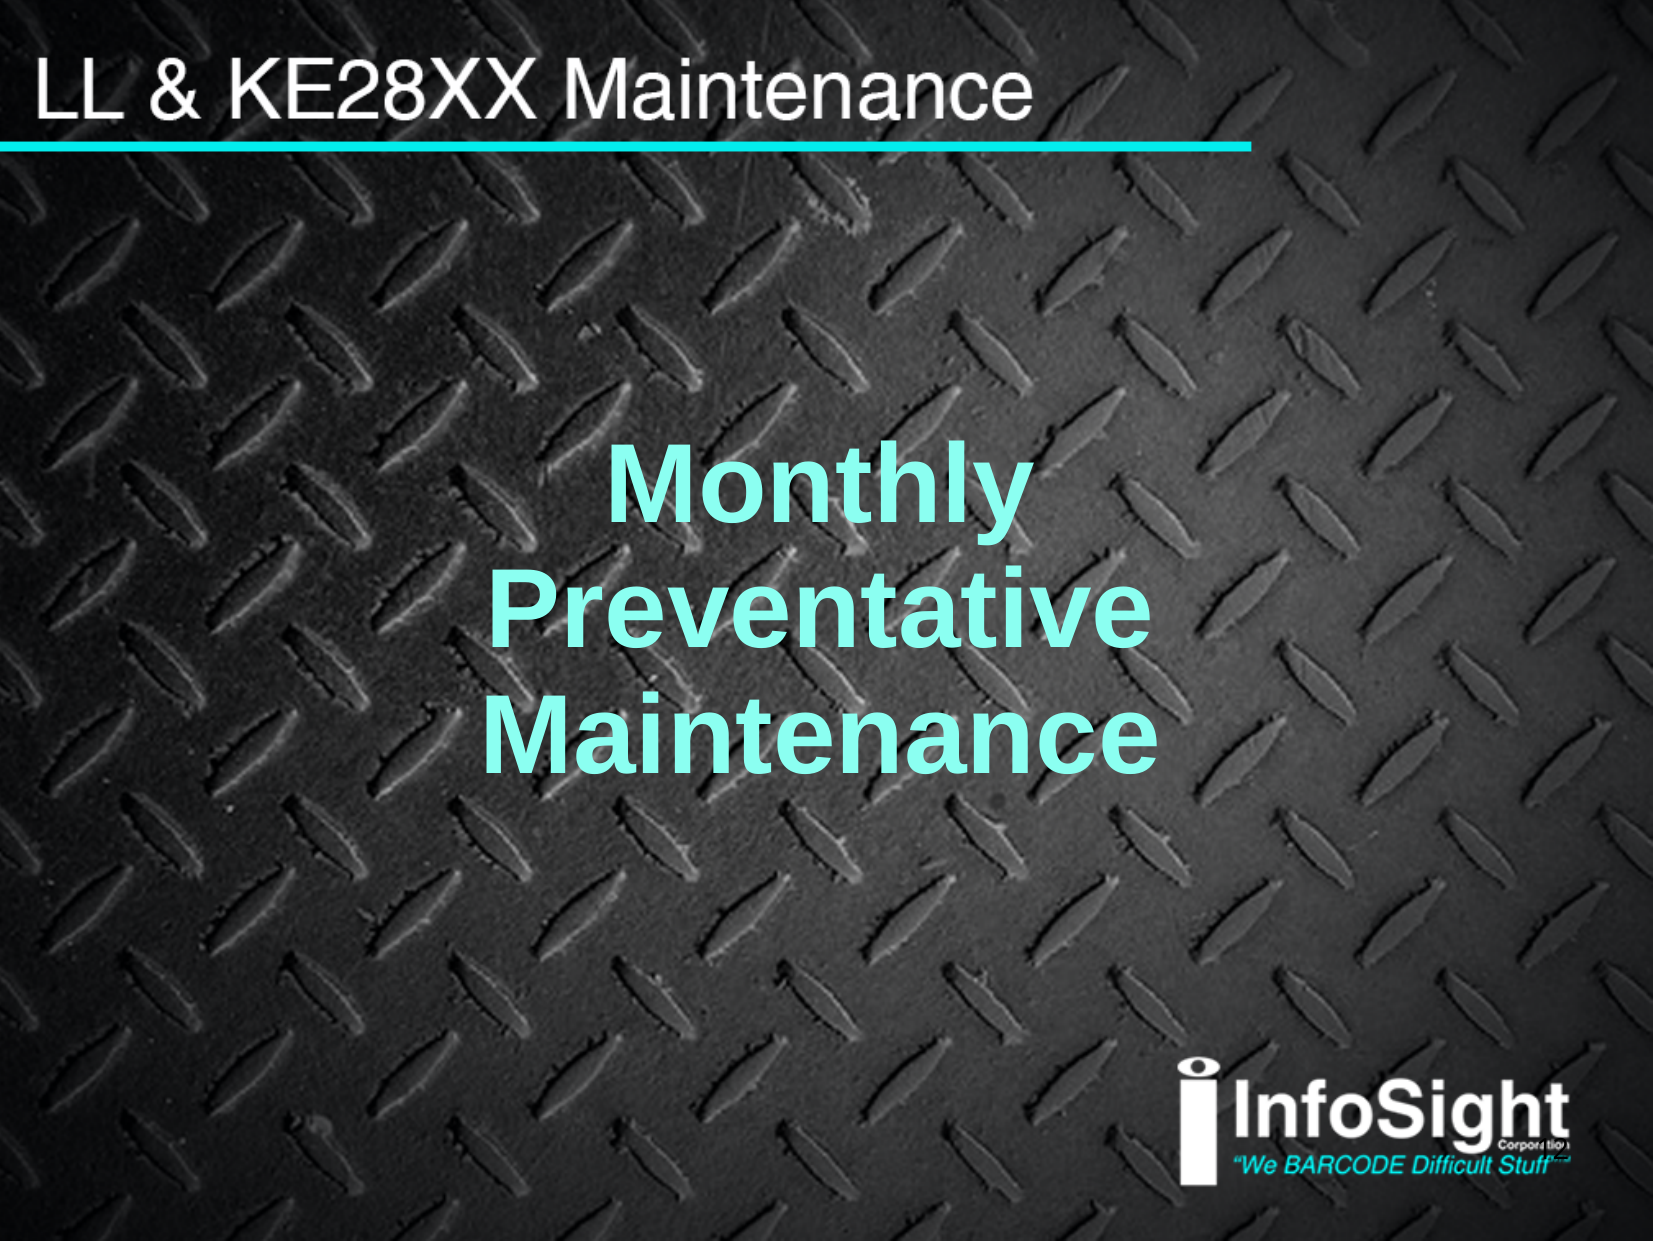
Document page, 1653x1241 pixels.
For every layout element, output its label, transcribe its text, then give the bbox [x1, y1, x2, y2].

text_box Monthly Preventative Maintenance [313, 410, 1327, 483]
slide_number 12 [1185, 1130, 1570, 1215]
picture [0, 0, 1653, 1241]
